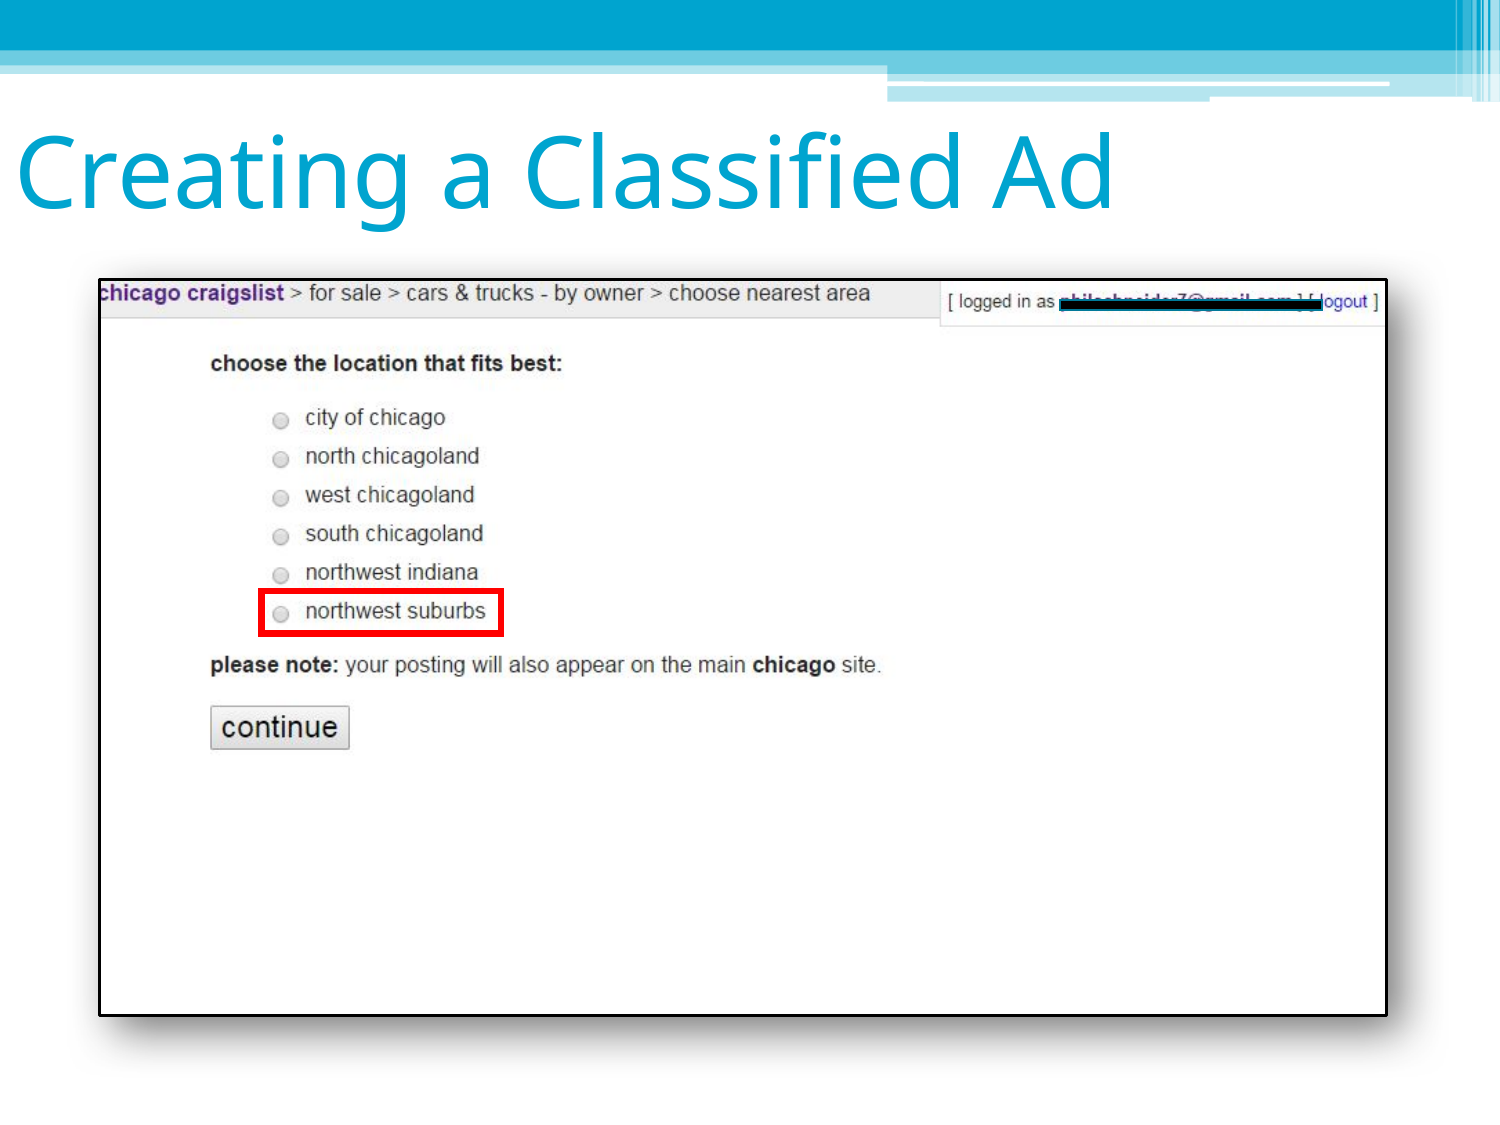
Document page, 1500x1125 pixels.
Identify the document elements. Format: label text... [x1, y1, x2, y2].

title Creating a Classified Ad [0, 80, 1350, 256]
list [100, 280, 1386, 1014]
